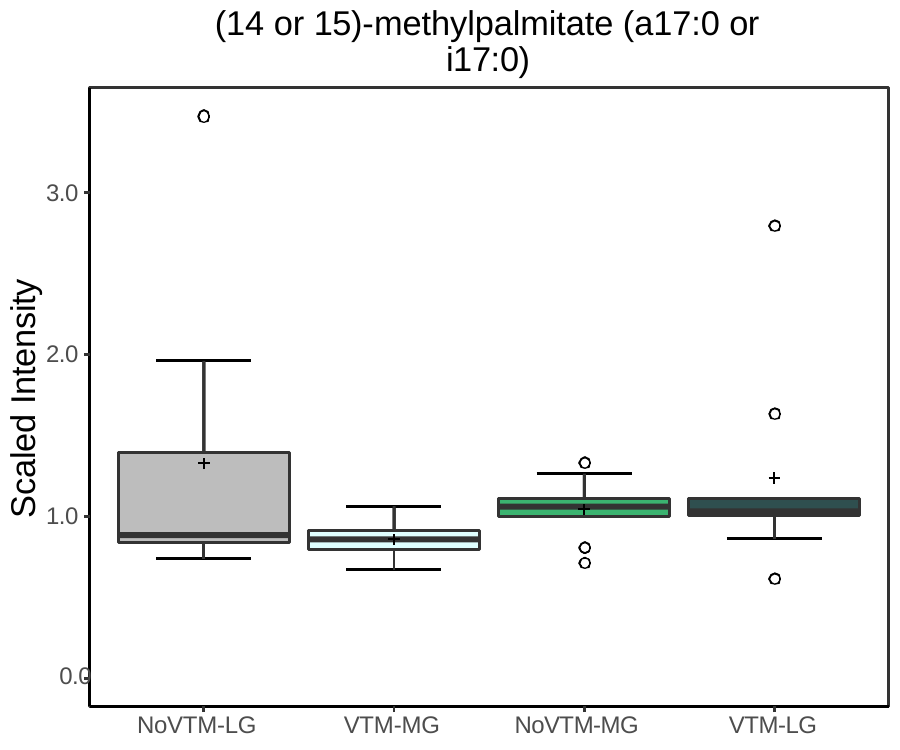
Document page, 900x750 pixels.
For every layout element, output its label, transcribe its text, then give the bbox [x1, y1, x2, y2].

footer 0.0 [57, 661, 95, 750]
text_box VTM-LG [726, 721, 825, 738]
text_box Scaled Intensity [1, 274, 45, 521]
text_box VTM-MG [341, 721, 463, 738]
text_box 1.0 [44, 498, 78, 530]
text_box 3.0 [44, 175, 78, 206]
text_box 2.0 [45, 336, 78, 368]
title (14 or 15)-methylpalmitate (a17:0 or i17:0) [130, 0, 770, 84]
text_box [83, 86, 891, 713]
slide_number NoVTM-LG [134, 721, 275, 750]
text_box NoVTM-MG [512, 721, 653, 738]
